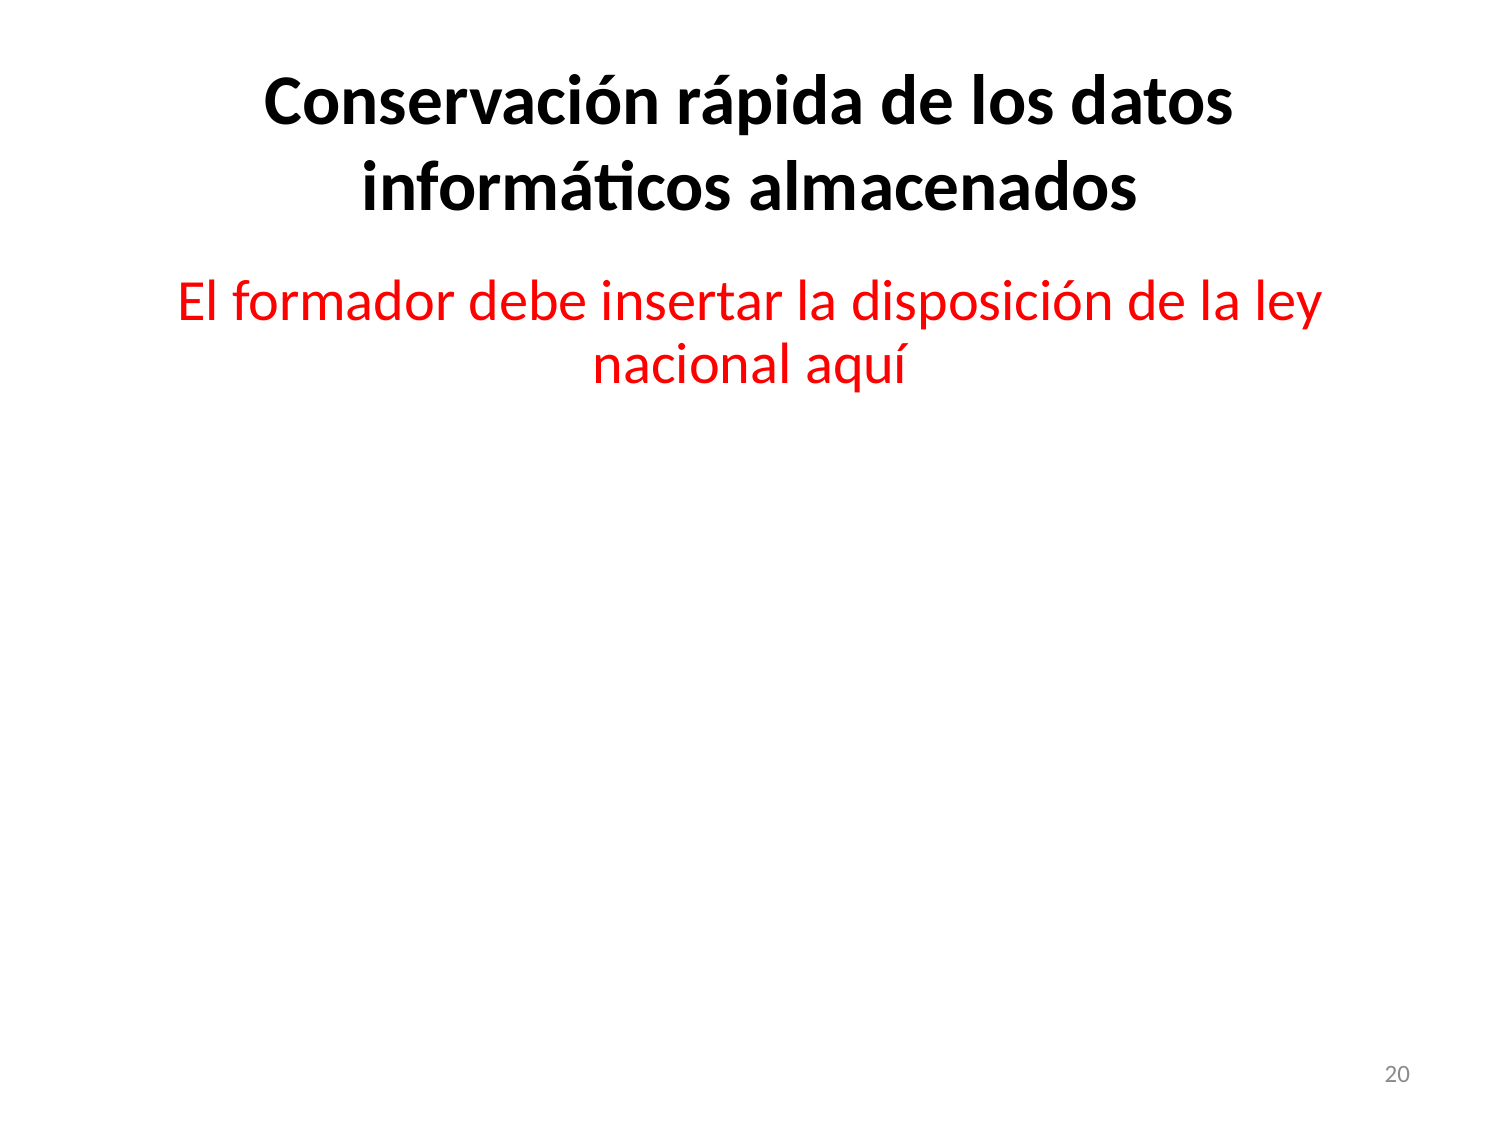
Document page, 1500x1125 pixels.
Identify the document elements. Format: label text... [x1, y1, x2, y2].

list El formador debe insertar la disposición de la ley nacional aquí [75, 262, 1425, 1005]
title Conservación rápida de los datos informáticos almacenados [75, 45, 1425, 233]
slide_number 20 [1074, 1042, 1425, 1103]
